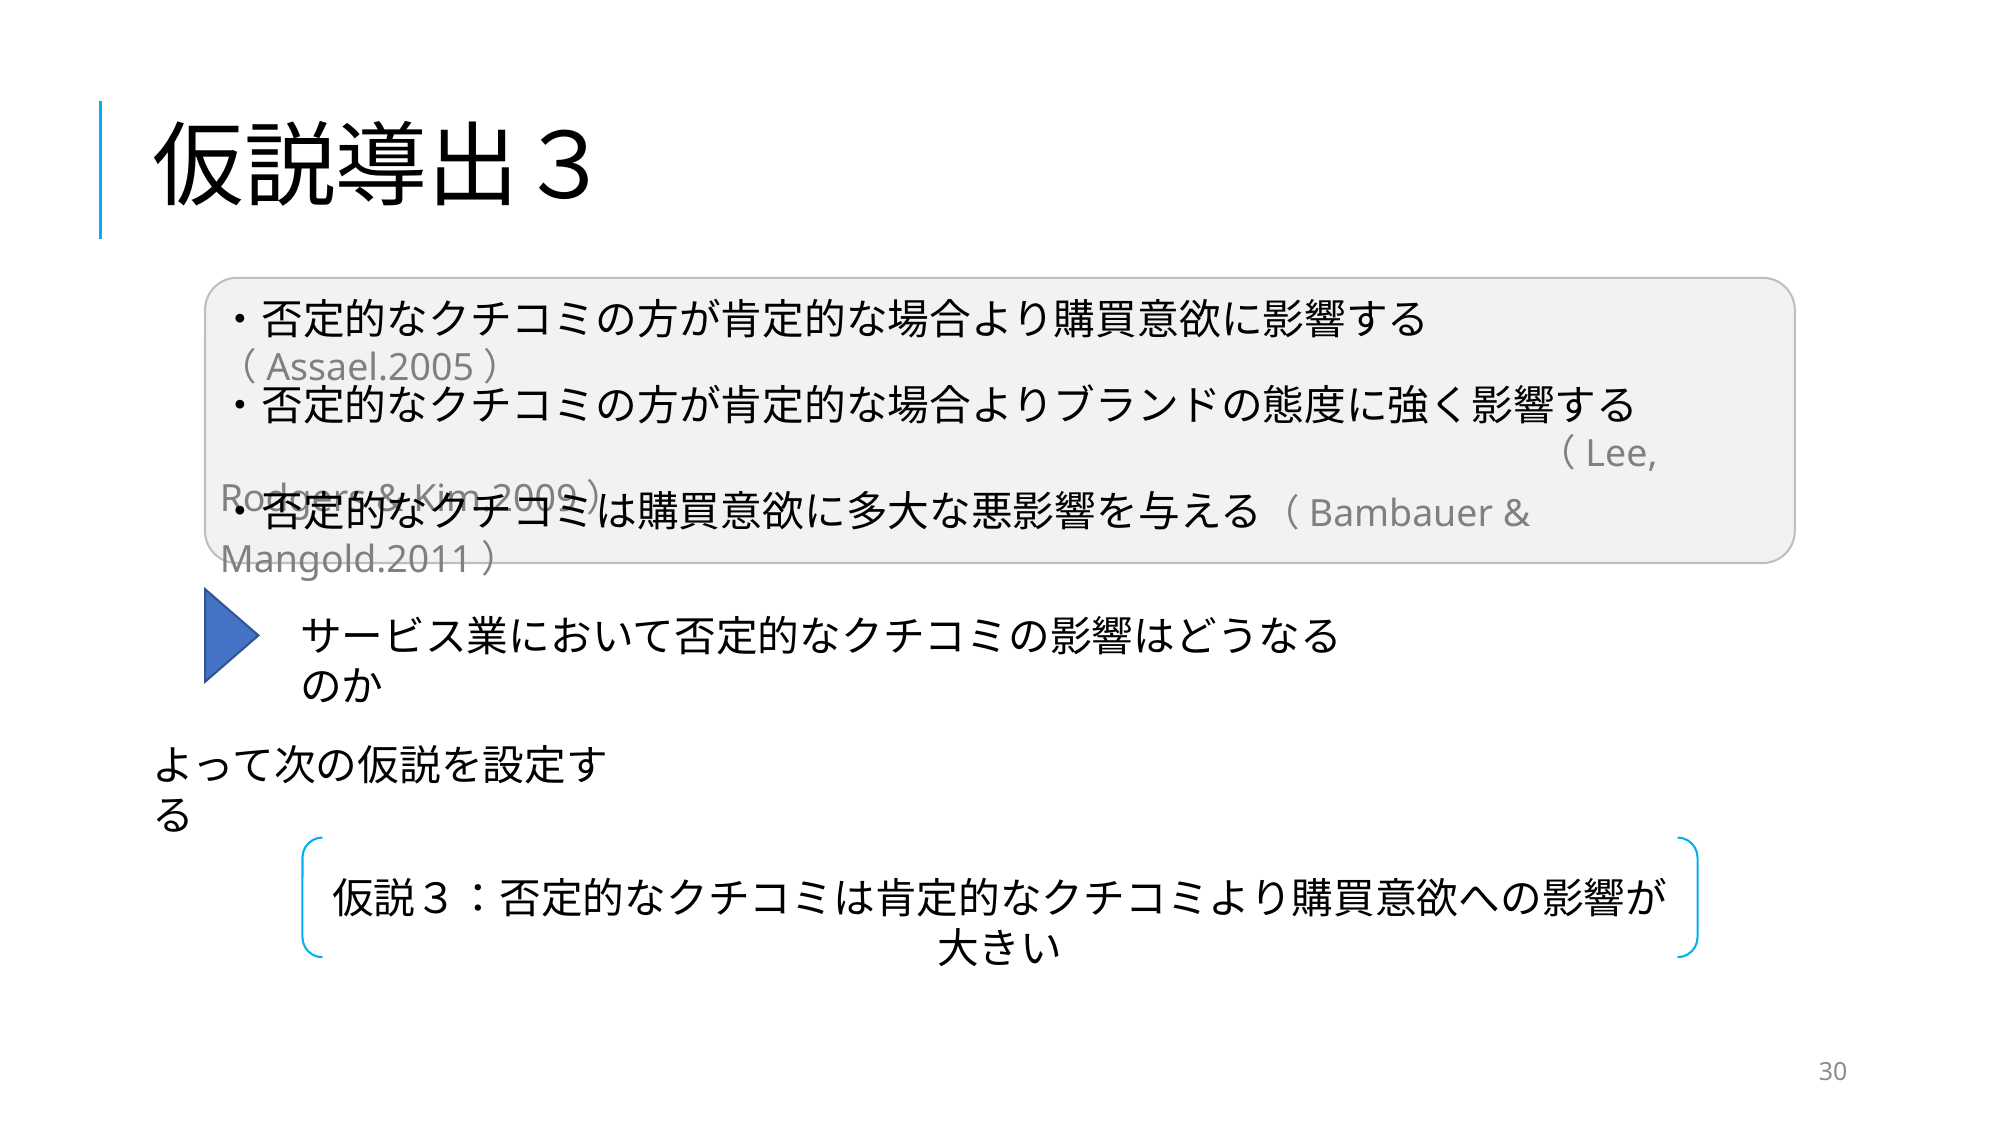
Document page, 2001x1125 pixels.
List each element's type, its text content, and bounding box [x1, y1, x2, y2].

text_box サービス業において否定的なクチコミの影響はどうなるのか [285, 602, 1383, 717]
text_box よって次の仮説を設定する [137, 731, 648, 846]
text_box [205, 277, 1795, 564]
slide_number 30 [1412, 1042, 1863, 1103]
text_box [302, 837, 1698, 958]
title 仮説導出３ [137, 59, 1863, 278]
text_box [204, 586, 261, 684]
